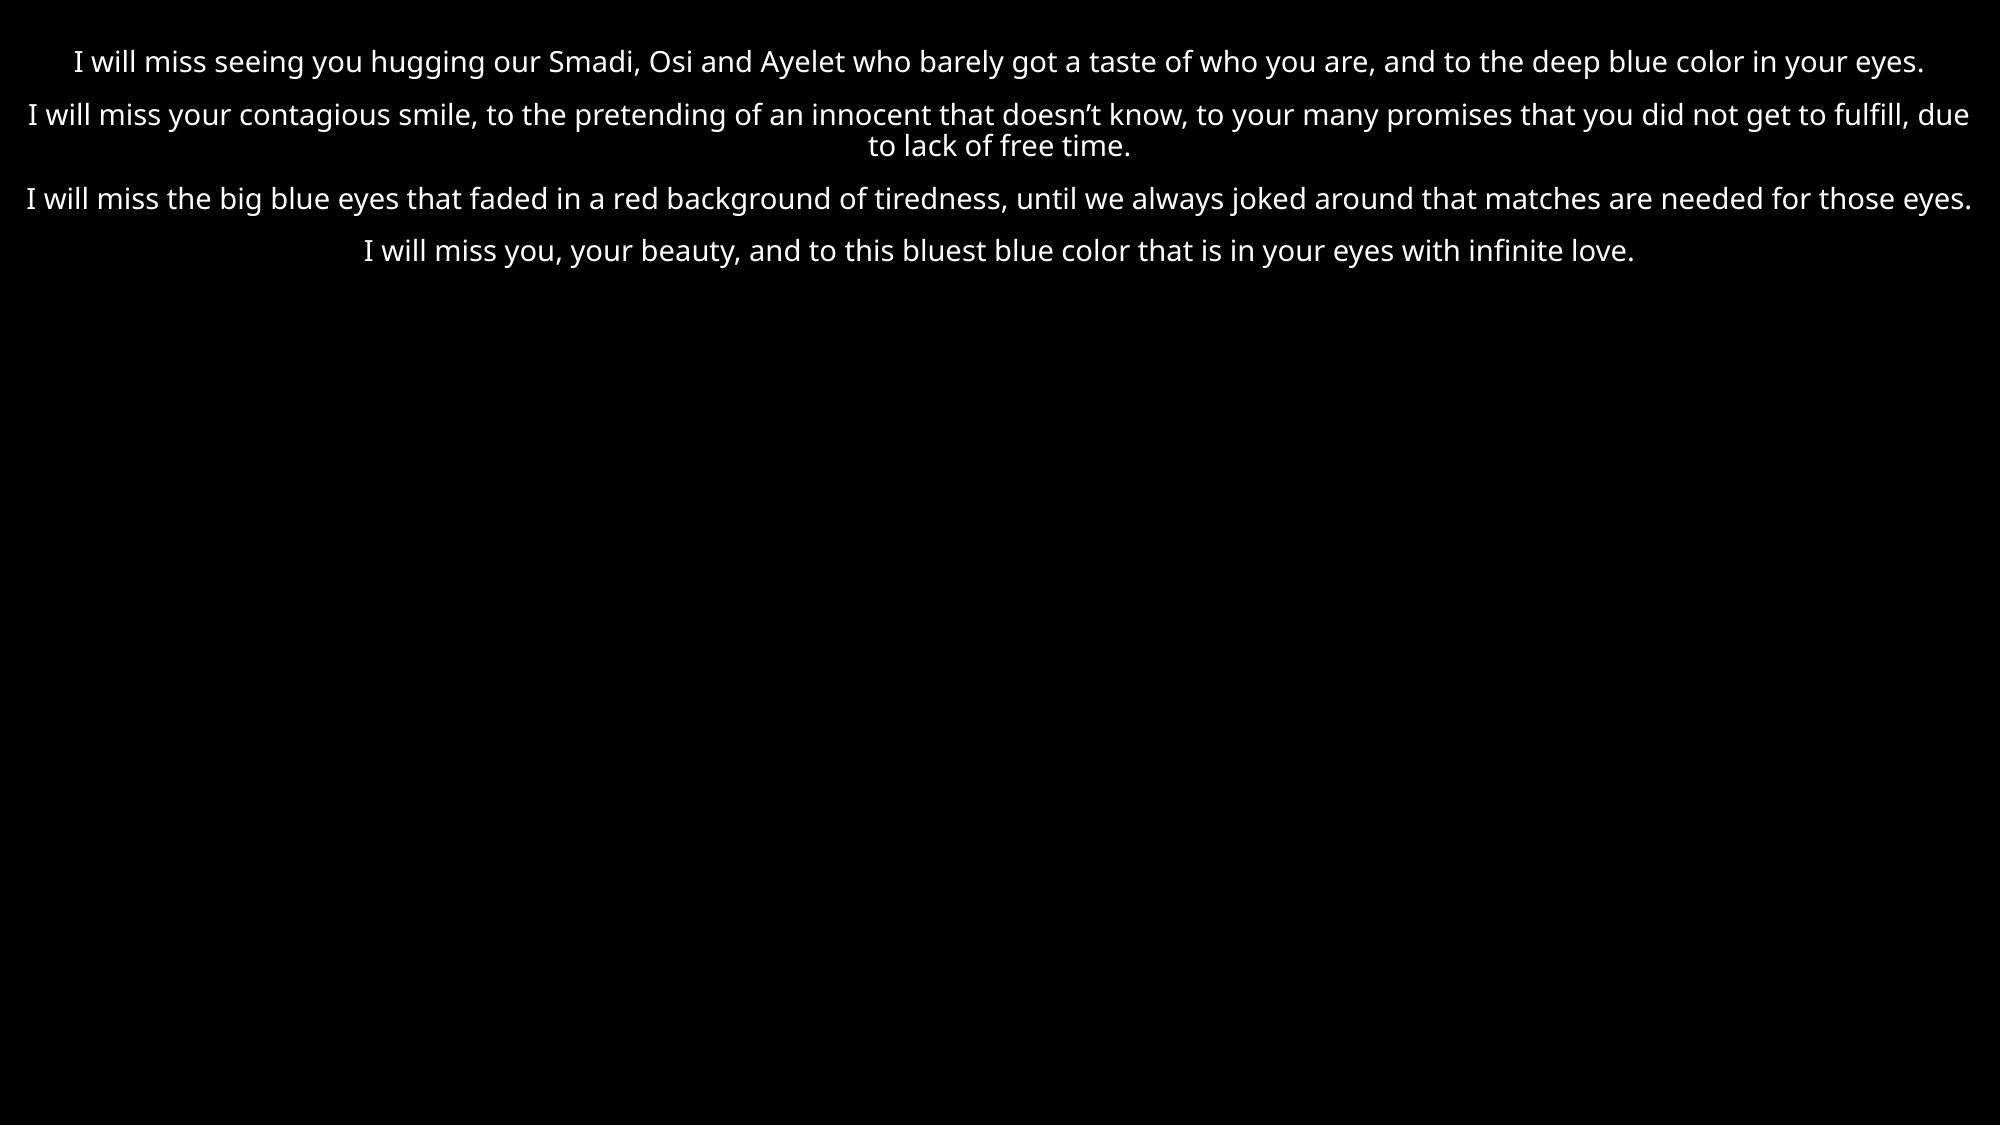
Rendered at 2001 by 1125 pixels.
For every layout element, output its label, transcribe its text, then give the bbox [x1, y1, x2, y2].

subtitle I will miss seeing you hugging our Smadi, Osi and Ayelet who barely got a taste of who you are, and to the deep blue color in your eyes. I will miss your contagious smile, to the pretending of an innocent that doesn’t know, to your many promises that you did not get to fulfill, due to lack of free time. I will miss the big blue eyes that faded in a red background of tiredness, until we always joked around that matches are needed for those eyes. I will miss you, your beauty, and to this bluest blue color that is in your eyes with infinite love. [0, 40, 2000, 596]
